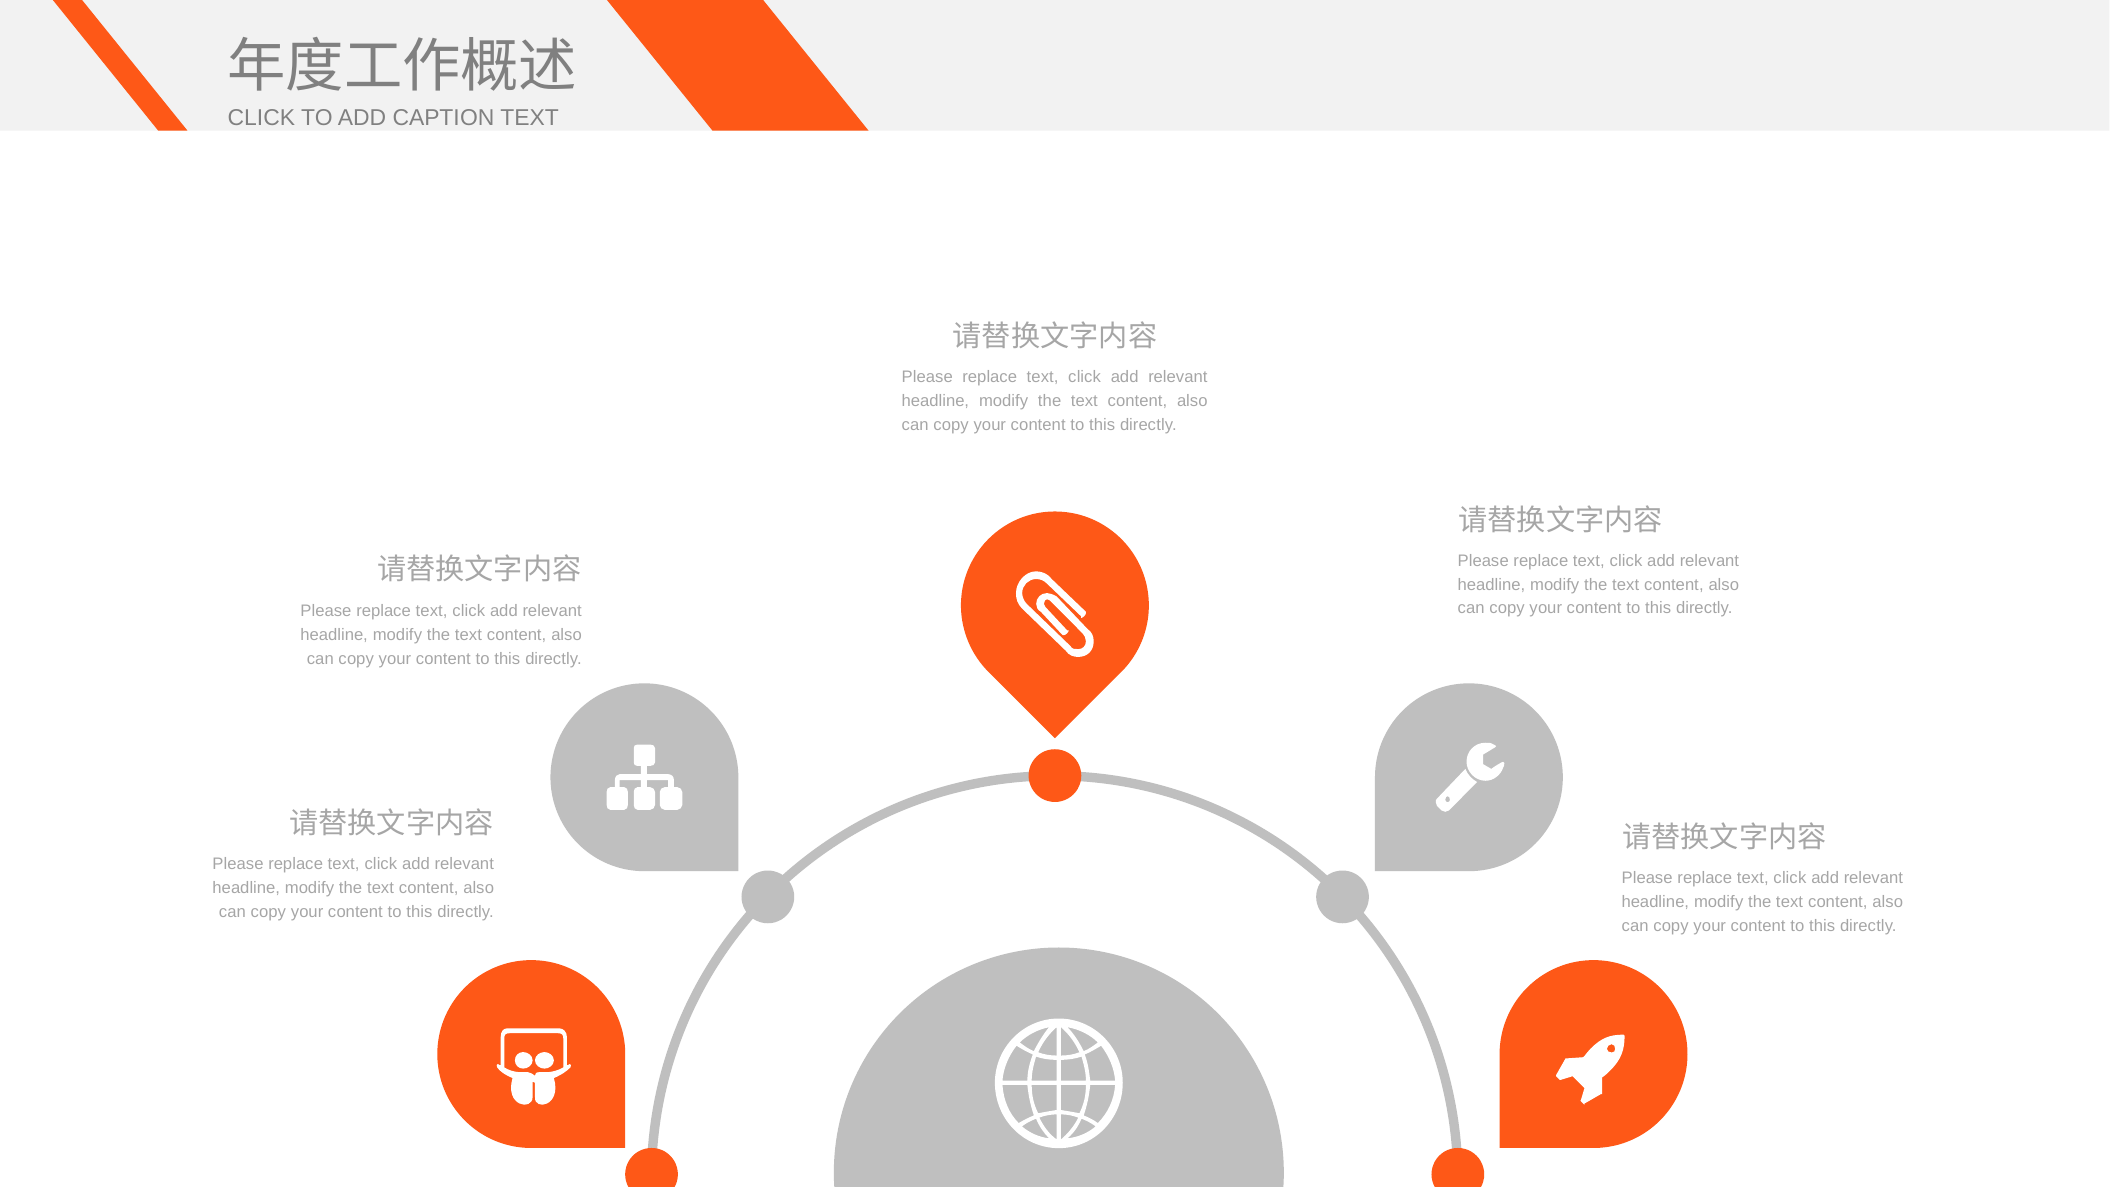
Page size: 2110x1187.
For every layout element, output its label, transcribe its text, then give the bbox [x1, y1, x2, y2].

text_box Please replace text, click add relevant headline, modify the text content, also can copy your content to this directly. [1457, 545, 1764, 618]
text_box [606, 744, 683, 810]
text_box [652, 776, 1457, 1183]
text_box [436, 959, 627, 1150]
text_box 请替换文字内容 [288, 804, 494, 840]
text_box [959, 510, 1150, 740]
text_box [740, 869, 796, 925]
text_box 请替换文字内容 [1622, 818, 1828, 854]
text_box [1430, 1146, 1486, 1187]
text_box [496, 1028, 571, 1105]
text_box CLICK TO ADD CAPTION TEXT [227, 102, 607, 131]
text_box 请替换文字内容 [1458, 500, 1664, 536]
text_box [1015, 571, 1094, 657]
text_box [1556, 1034, 1625, 1105]
text_box [1027, 748, 1083, 804]
text_box [1498, 959, 1689, 1150]
text_box 请替换文字内容 [952, 317, 1158, 353]
text_box Please replace text, click add relevant headline, modify the text content, also can copy your content to this directly. [901, 361, 1209, 434]
text_box [1373, 682, 1564, 873]
text_box [624, 1146, 679, 1187]
text_box [1315, 869, 1370, 925]
text_box [549, 682, 740, 873]
text_box Please replace text, click add relevant headline, modify the text content, also can copy your content to this directly. [288, 595, 583, 668]
text_box Please replace text, click add relevant headline, modify the text content, also can copy your content to this directly. [204, 849, 495, 922]
text_box Please replace text, click add relevant headline, modify the text content, also can copy your content to this directly. [1621, 862, 1915, 935]
text_box 请替换文字内容 [376, 550, 582, 586]
text_box [1435, 742, 1505, 812]
text_box 年度工作概述 [227, 27, 607, 98]
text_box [833, 947, 1284, 1187]
